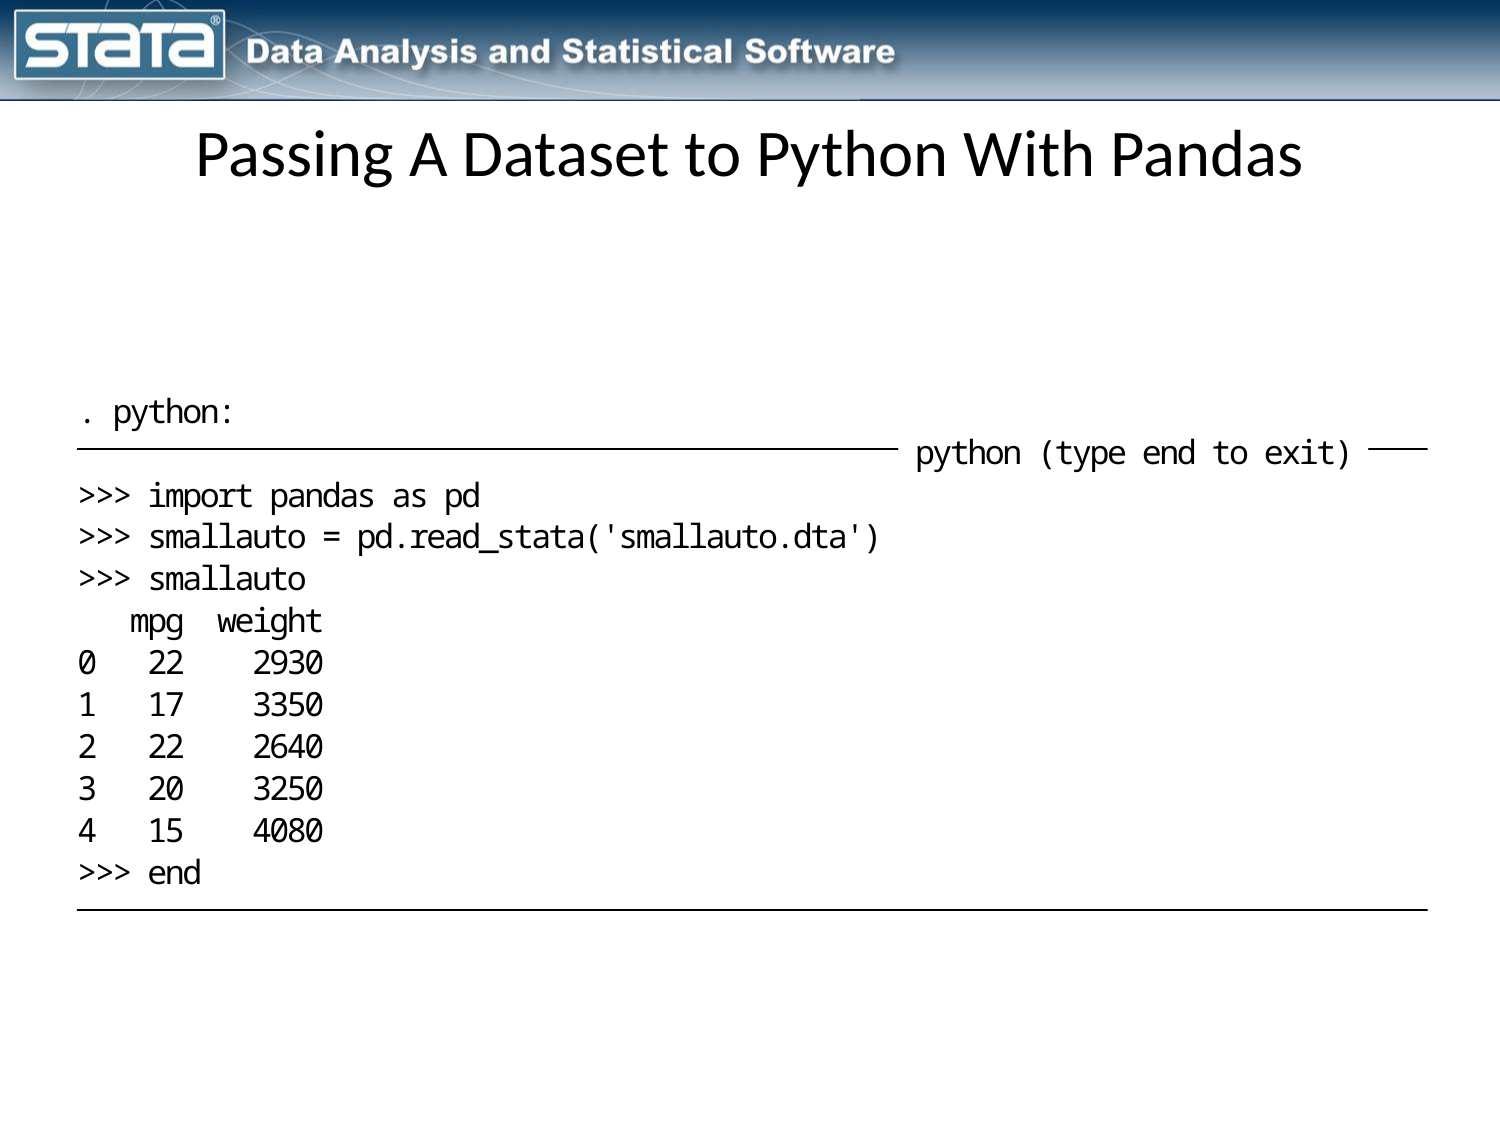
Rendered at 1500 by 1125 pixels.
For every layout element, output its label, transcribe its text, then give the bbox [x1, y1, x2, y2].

picture [71, 387, 1428, 976]
title Passing A Dataset to Python With Pandas [0, 99, 1500, 200]
picture [0, 0, 1500, 99]
